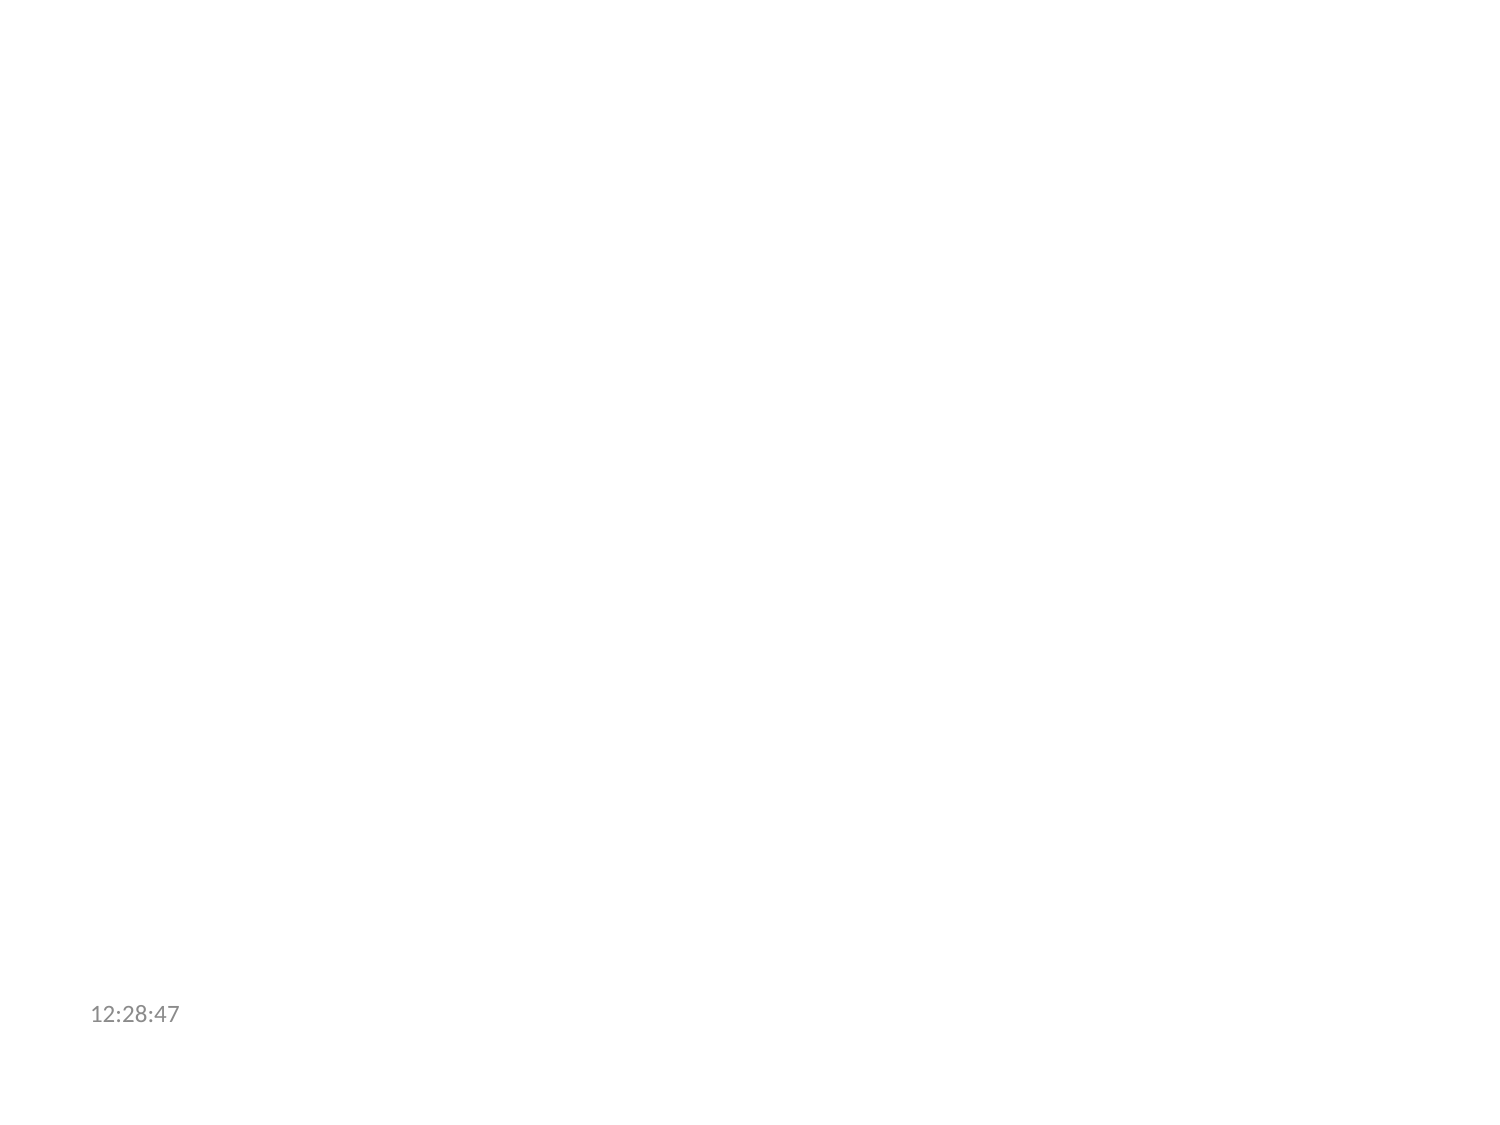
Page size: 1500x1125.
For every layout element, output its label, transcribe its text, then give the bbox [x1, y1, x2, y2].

text_box 15:35:09 [75, 982, 425, 1043]
